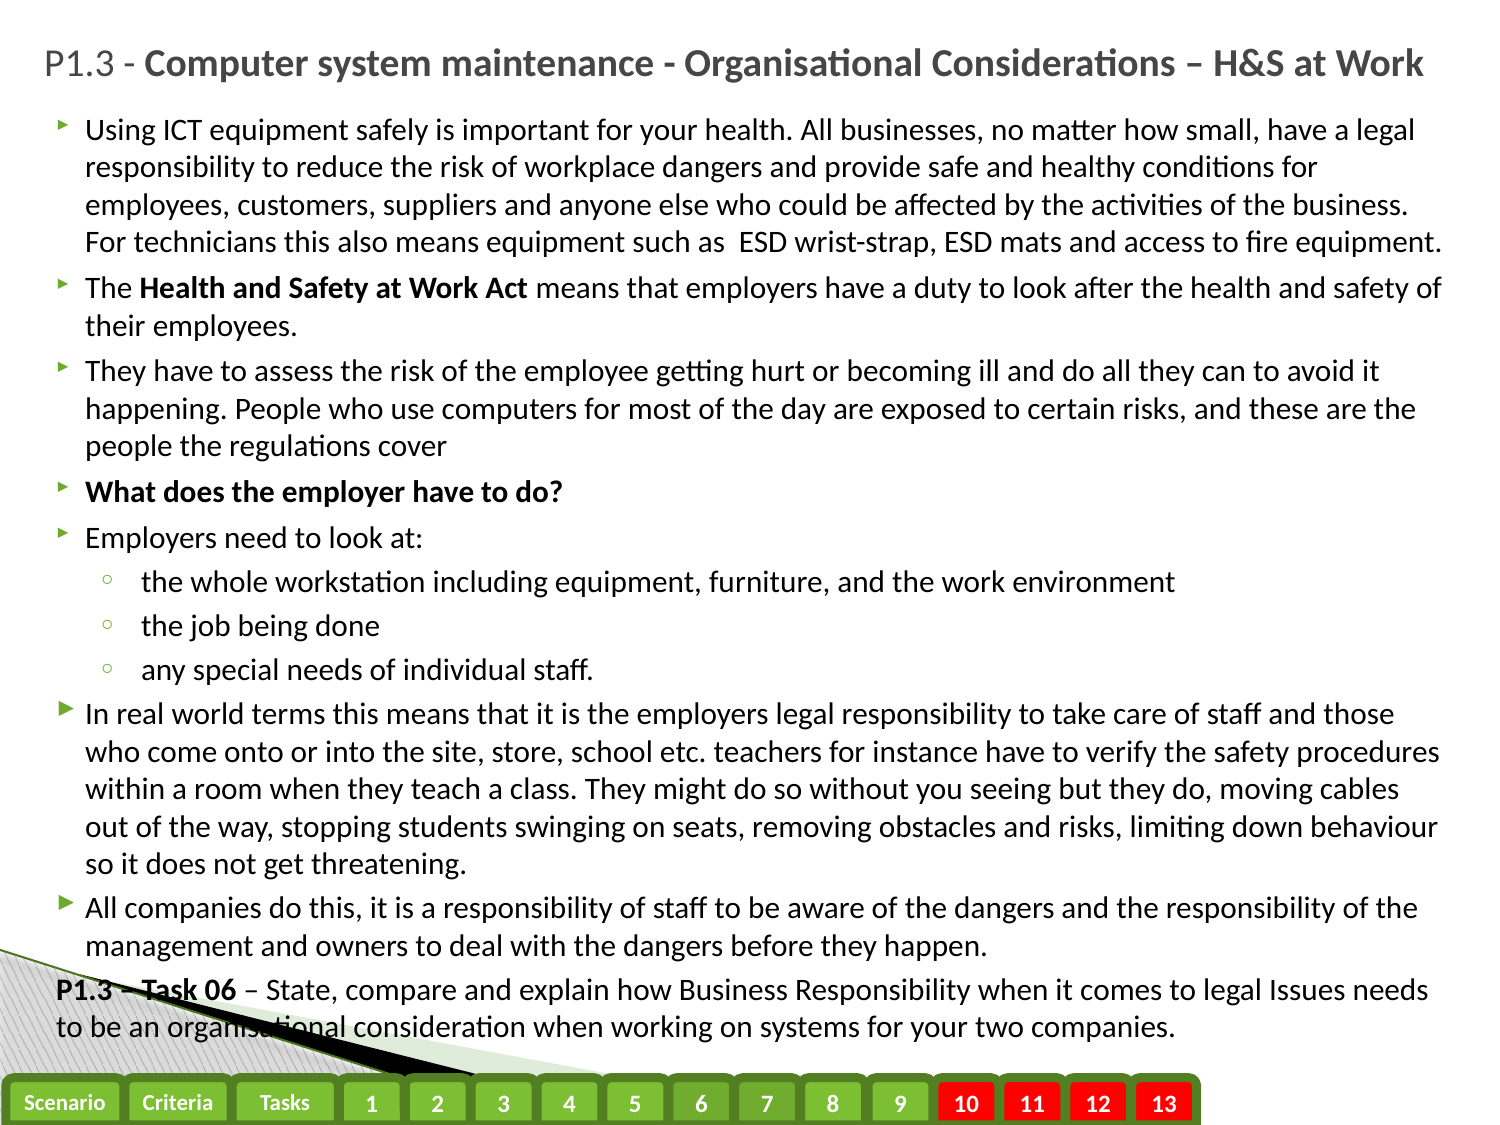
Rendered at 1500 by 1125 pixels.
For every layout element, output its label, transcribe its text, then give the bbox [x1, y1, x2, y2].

text_box P1.3 - Computer system maintenance - Organisational Considerations – H&S at Work [29, 30, 1463, 90]
list Using ICT equipment safely is important for your health. All businesses, no matter how small, have a legal responsibility to reduce the risk of workplace dangers and provide safe and healthy conditions for employees, customers, suppliers and anyone else who could be affected by the activities of the business. For technicians this also means equipment such as ESD wrist-strap, ESD mats and access to fire equipment. The Health and Safety at Work Act means that employers have a duty to look after the health and safety of their employees. They have to assess the risk of the employee getting hurt or becoming ill and do all they can to avoid it happening. People who use computers for most of the day are exposed to certain risks, and these are the people the regulations cover What does the employer have to do? Employers need to look at: the whole workstation including equipment, furniture, and the work environment the job being done any special needs of individual staff. In real world terms this means that it is the employers legal responsibility to take care of staff and those who come onto or into the site, store, school etc. teachers for instance have to verify the safety procedures within a room when they teach a class. They might do so without you seeing but they do, moving cables out of the way, stopping students swinging on seats, removing obstacles and risks, limiting down behaviour so it does not get threatening. All companies do this, it is a responsibility of staff to be aware of the dangers and the responsibility of the management and owners to deal with the dangers before they happen. P1.3 – Task 06 – State, compare and explain how Business Responsibility when it comes to legal Issues needs to be an organisational consideration when working on systems for your two companies. [41, 101, 1467, 1047]
